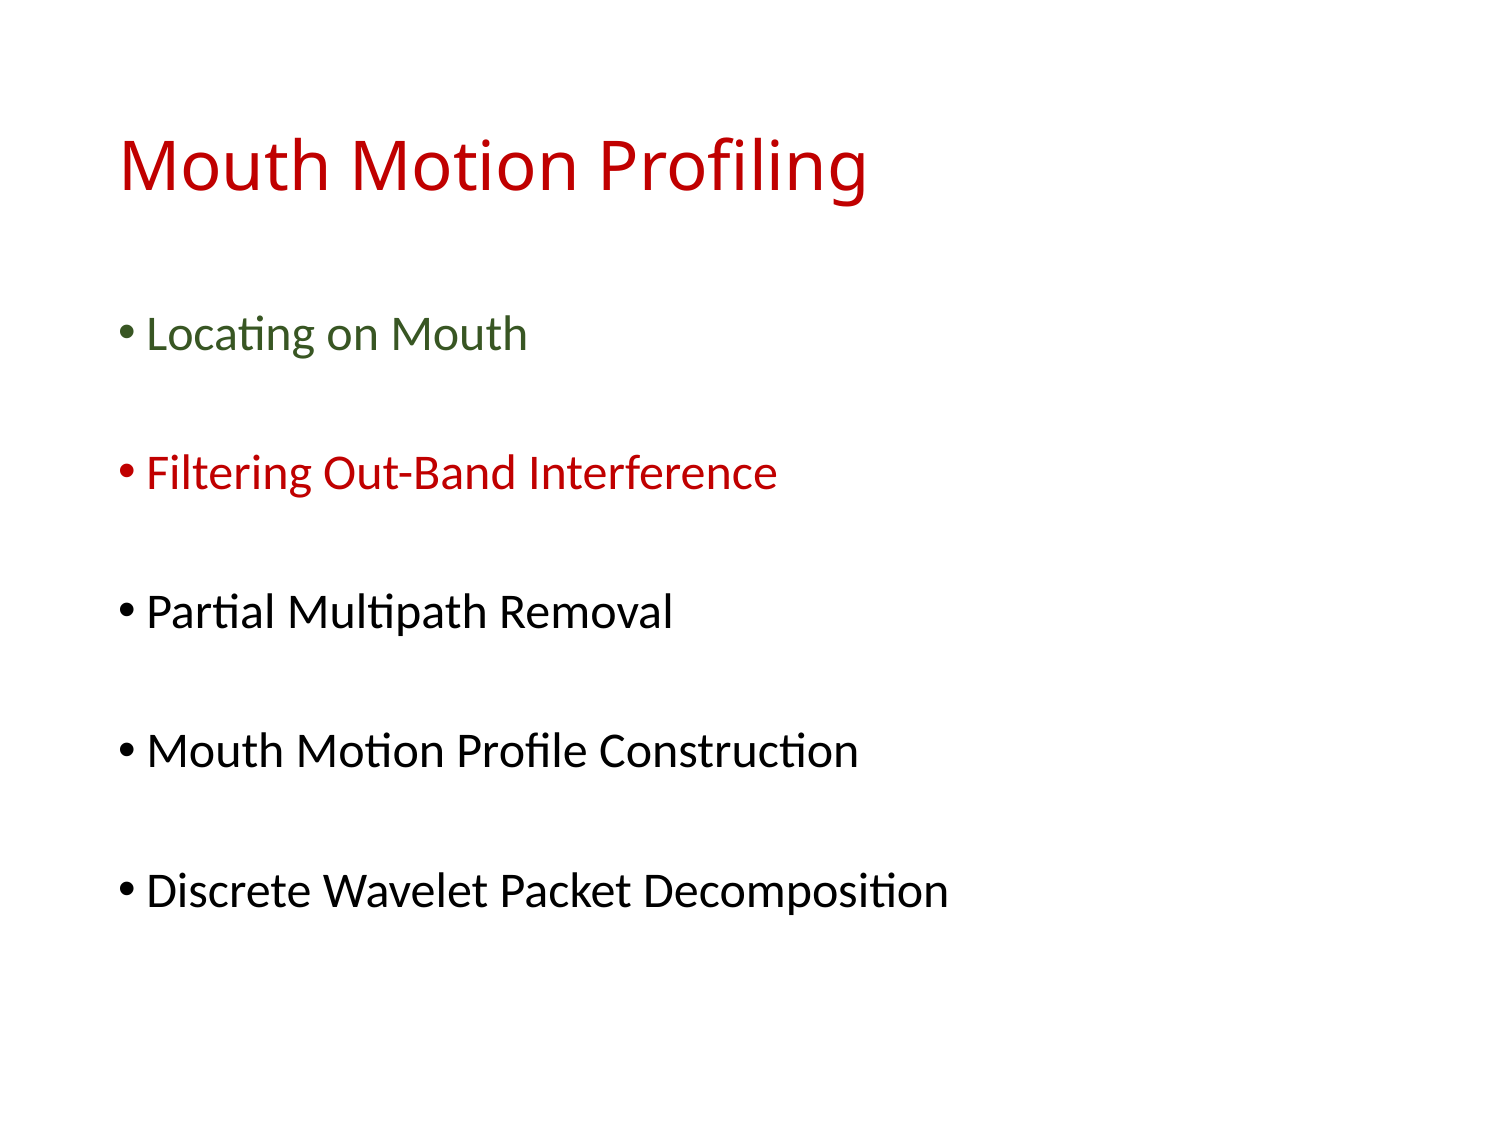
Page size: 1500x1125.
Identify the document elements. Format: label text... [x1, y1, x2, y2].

list Locating on Mouth Filtering Out-Band Interference Partial Multipath Removal Mouth Motion Profile Construction Discrete Wavelet Packet Decomposition [103, 299, 1397, 1014]
title Mouth Motion Profiling [103, 59, 1397, 278]
